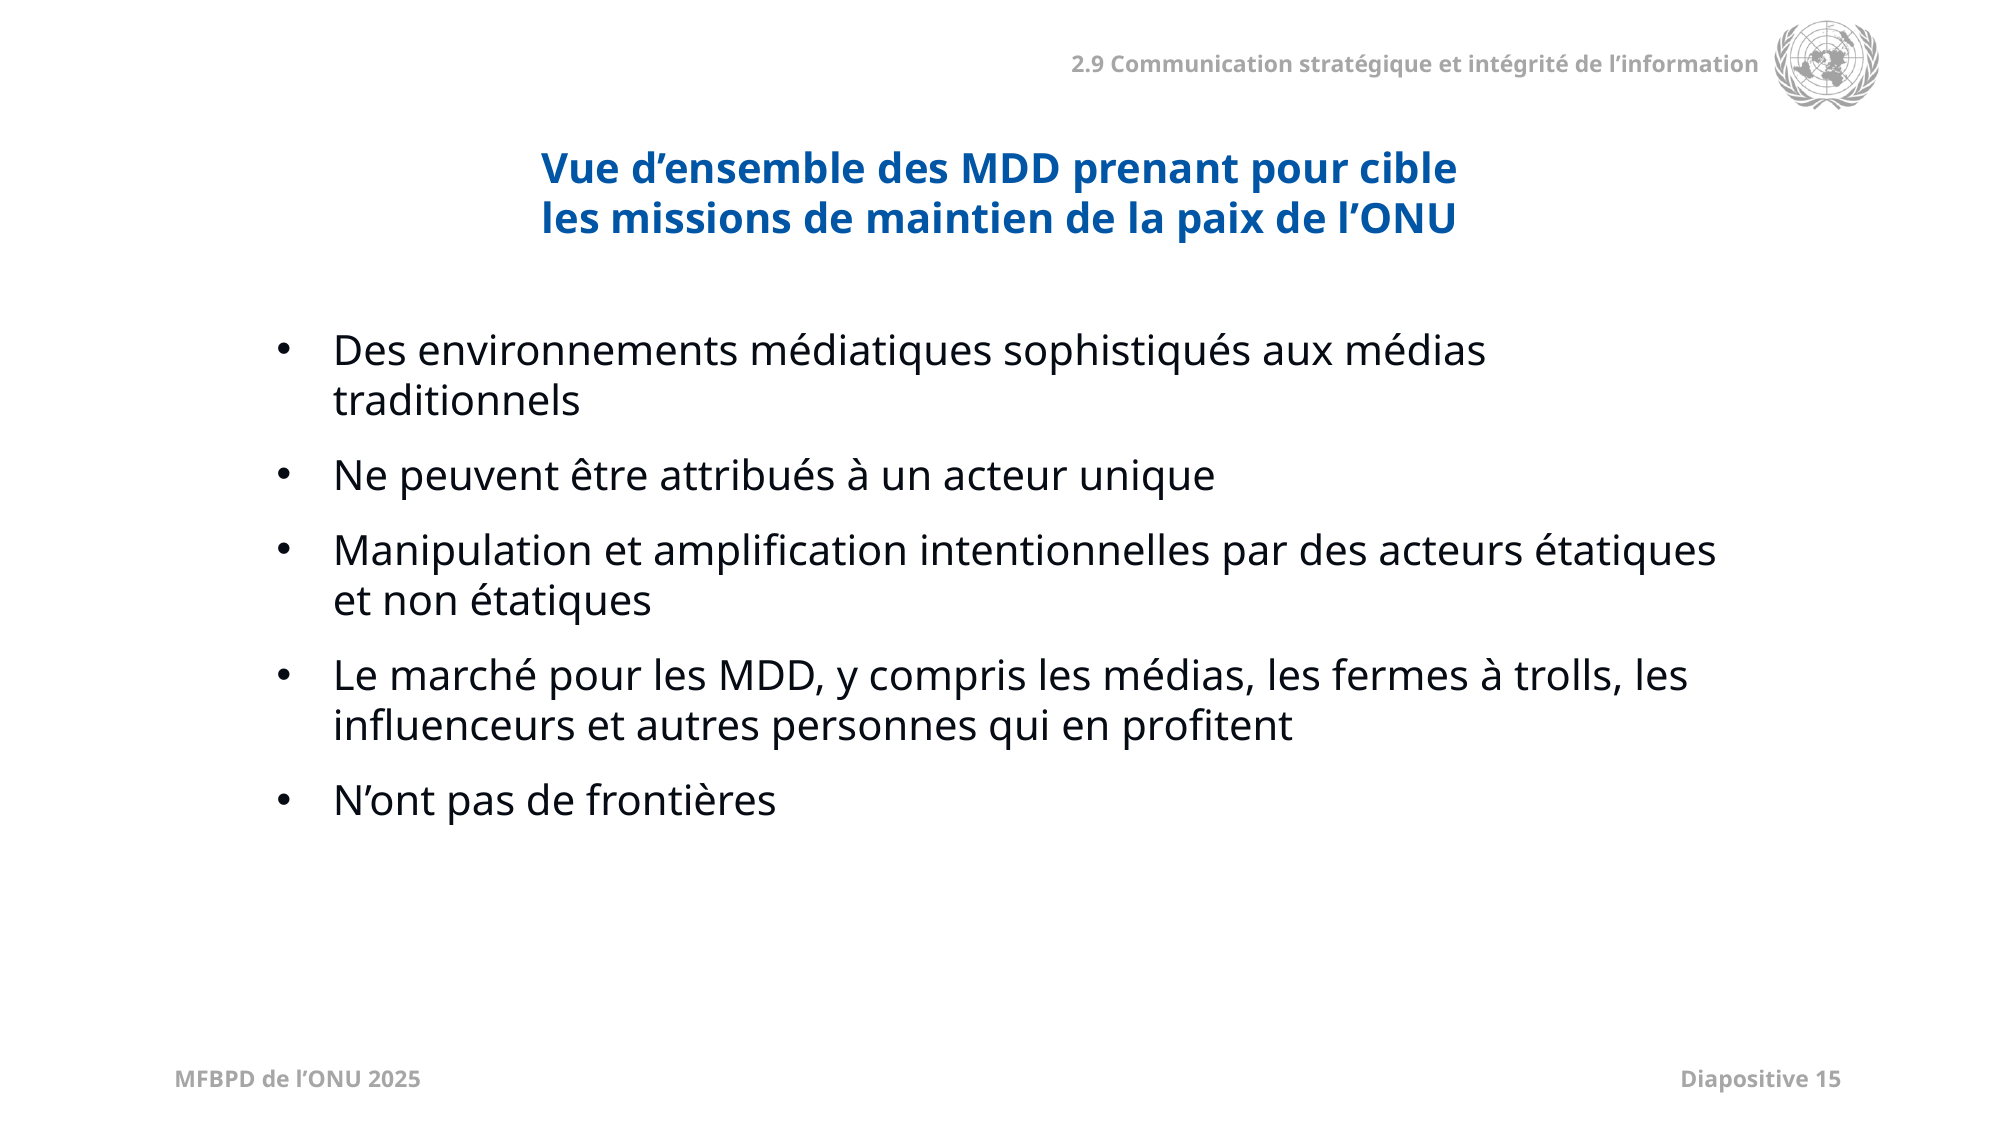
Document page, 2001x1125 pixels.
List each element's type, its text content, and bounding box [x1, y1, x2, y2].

text_box Vue d’ensemble des MDD prenant pour cible les missions de maintien de la paix de l’ONU [236, 134, 1764, 250]
text_box Des environnements médiatiques sophistiqués aux médias traditionnels Ne peuvent être attribués à un acteur unique Manipulation et amplification intentionnelles par des acteurs étatiques et non étatiques Le marché pour les MDD, y compris les médias, les fermes à trolls, les influenceurs et autres personnes qui en profitent N’ont pas de frontières [261, 316, 1739, 832]
